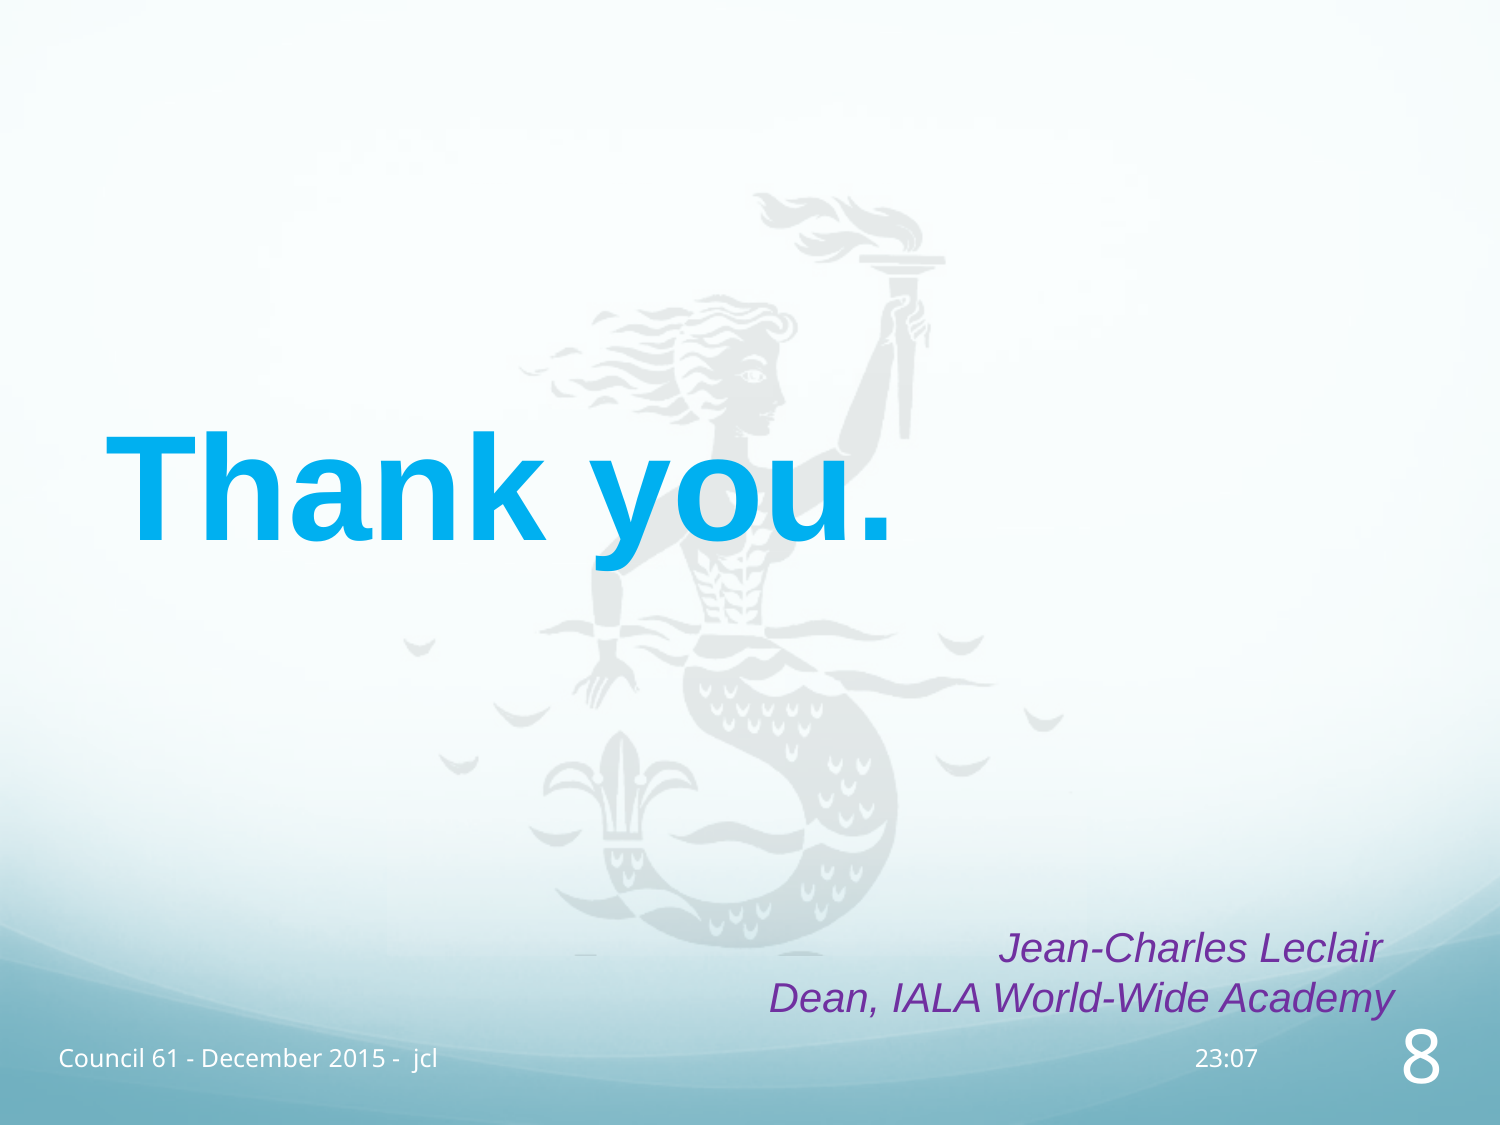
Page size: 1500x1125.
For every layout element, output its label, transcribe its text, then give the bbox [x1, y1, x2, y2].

slide_number 8 [1295, 1029, 1459, 1090]
footer Council 61 - December 2015 - jcl [43, 1029, 838, 1090]
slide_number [923, 1029, 1274, 1090]
list Thank you. Jean-Charles Leclair Dean, IALA World-Wide Academy [90, 161, 1410, 1090]
